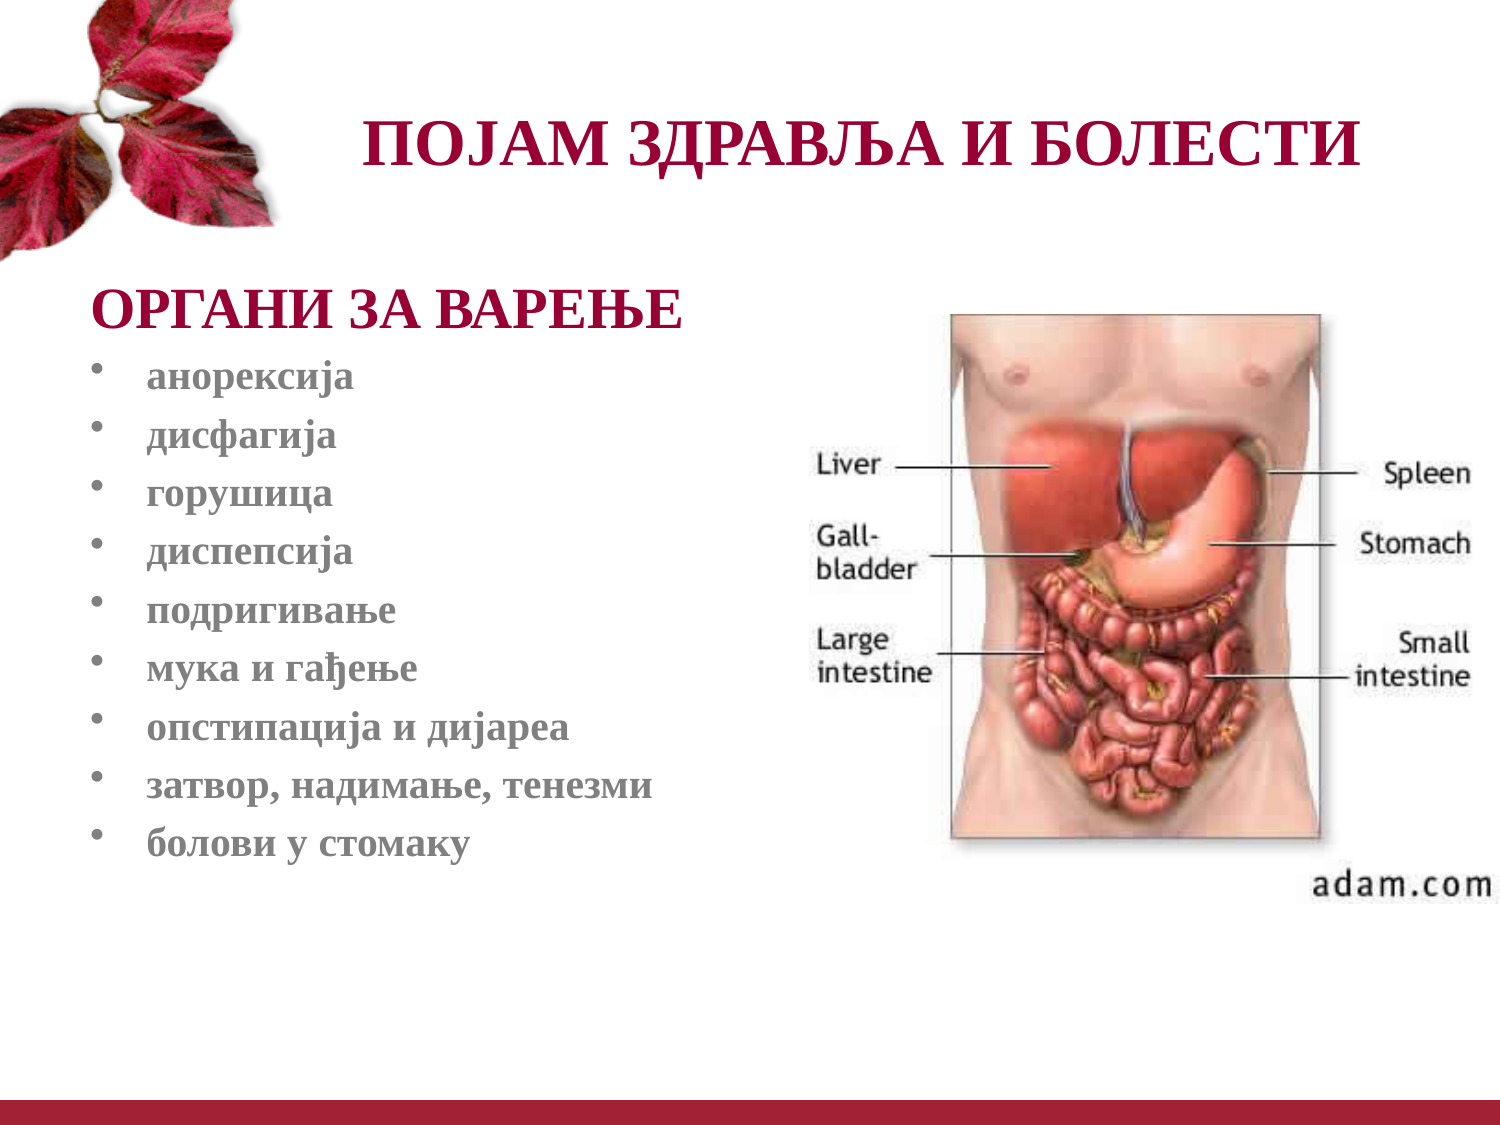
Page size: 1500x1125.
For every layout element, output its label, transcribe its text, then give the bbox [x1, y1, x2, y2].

picture [808, 314, 1500, 905]
title ПОЈАМ ЗДРАВЉА И БОЛЕСТИ [289, 44, 1436, 233]
picture [0, 0, 295, 273]
list ОРГАНИ ЗА ВАРЕЊЕ анорексија дисфагија горушица диспепсија подригивање мука и гађење опстипација и дијареа затвор, надимање, тенезми болови у стомаку [74, 262, 1426, 1006]
